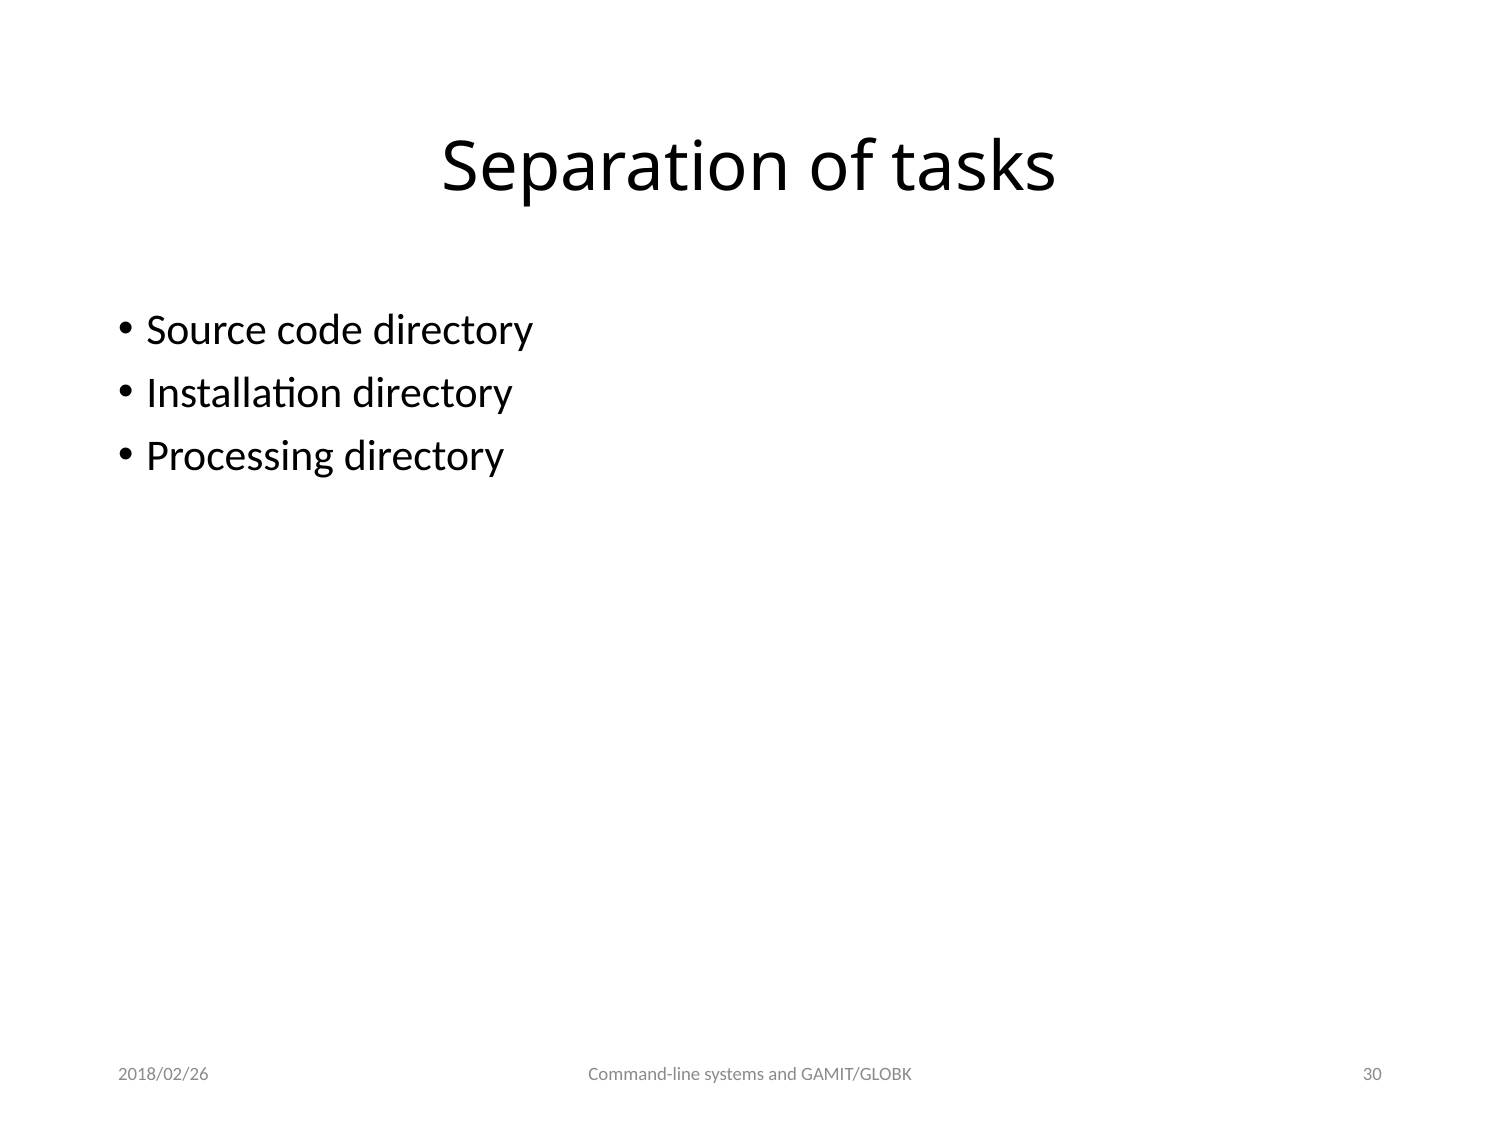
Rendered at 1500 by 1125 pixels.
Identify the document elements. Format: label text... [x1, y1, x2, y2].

footer Command-line systems and GAMIT/GLOBK [496, 1042, 1004, 1103]
slide_number 29 [1059, 1042, 1397, 1103]
list Source code directory Installation directory Processing directory [103, 299, 1397, 1014]
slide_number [103, 1042, 441, 1103]
title Separation of tasks [103, 59, 1397, 278]
